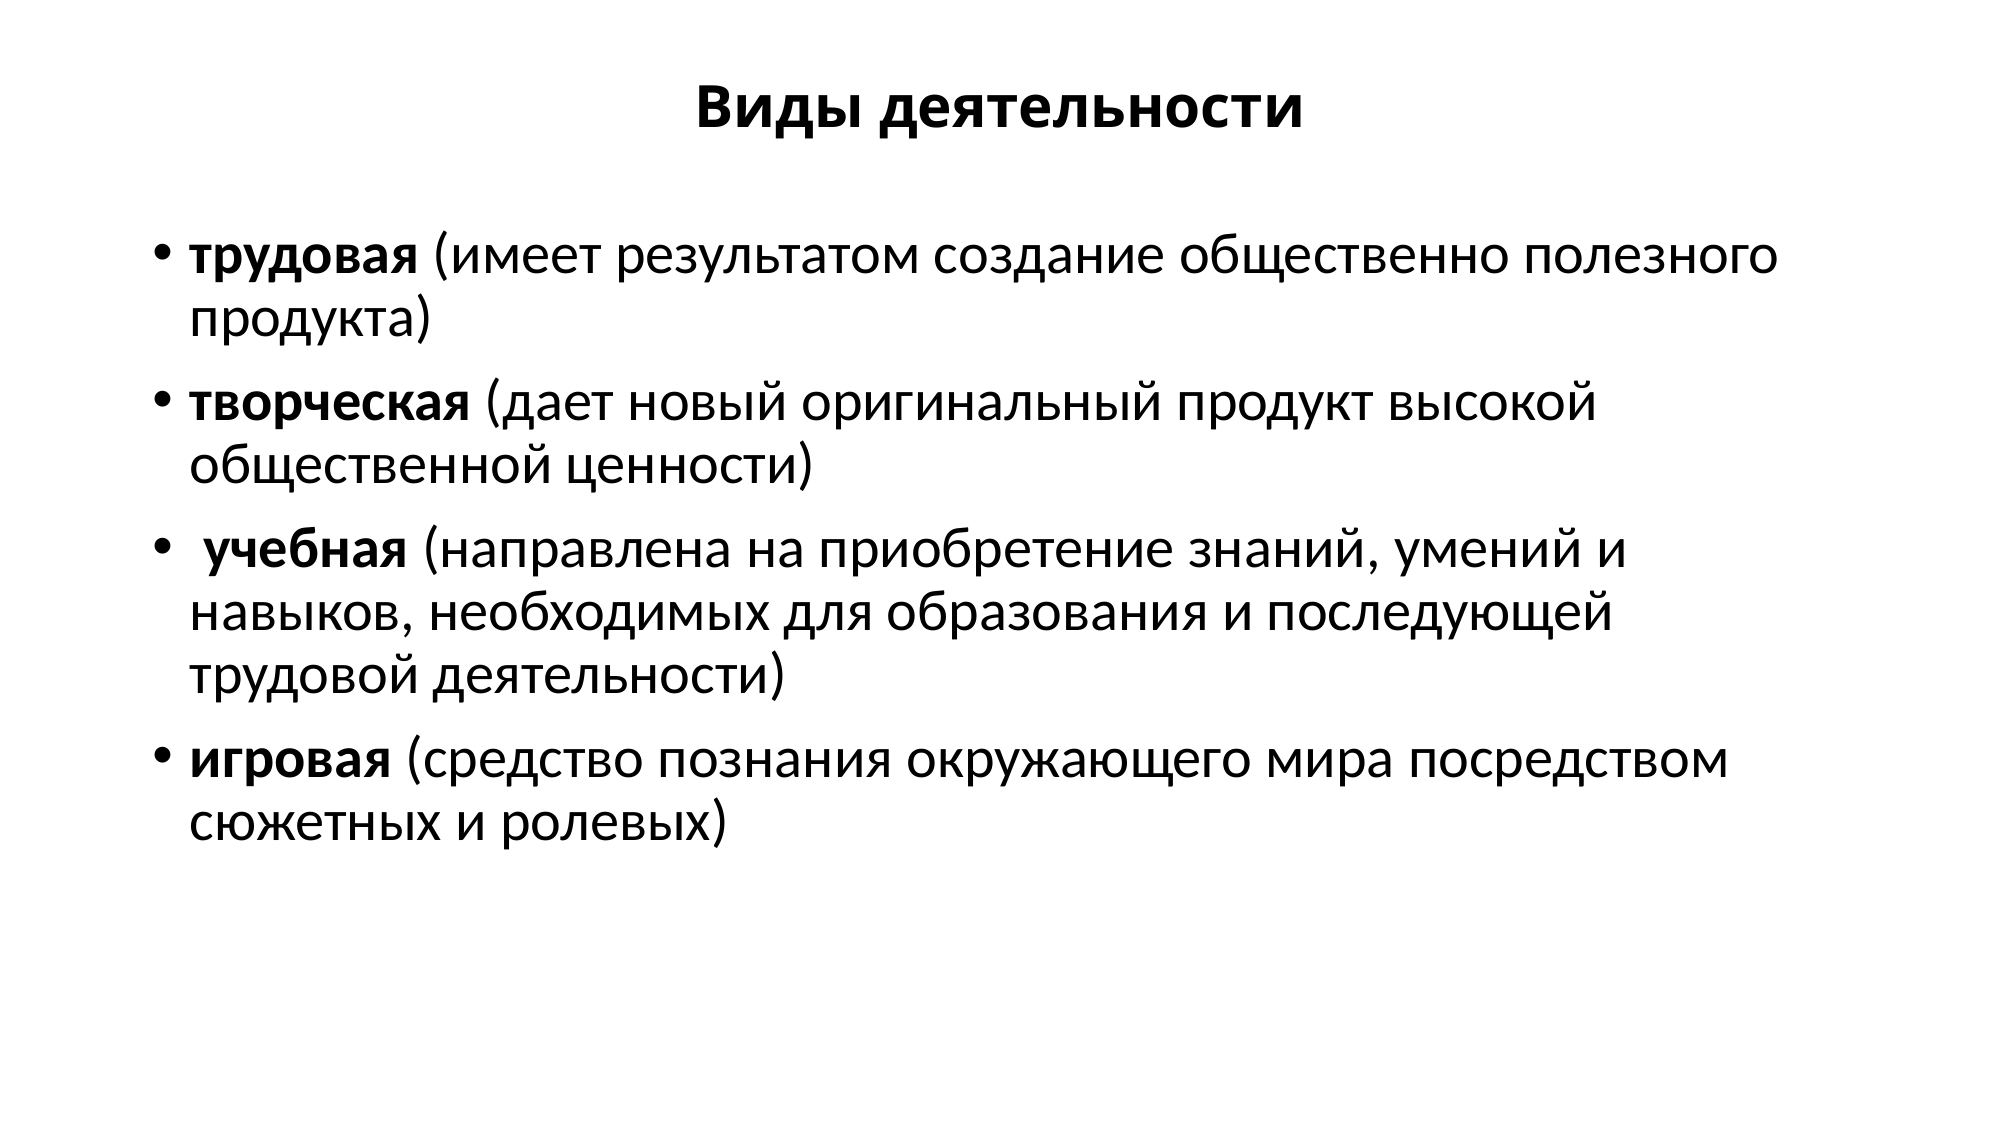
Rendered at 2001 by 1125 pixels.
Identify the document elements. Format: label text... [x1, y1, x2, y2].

title Виды деятельности [137, 0, 1863, 216]
list трудовая (имеет результатом создание общественно полезного продукта) творческая (дает новый оригинальный продукт высокой общественной ценности) учебная (направлена на приобретение знаний, умений и навыков, необходимых для образования и последующей трудовой деятельности) игровая (средство познания окружающего мира посредством сюжетных и ролевых) [137, 216, 1863, 1014]
